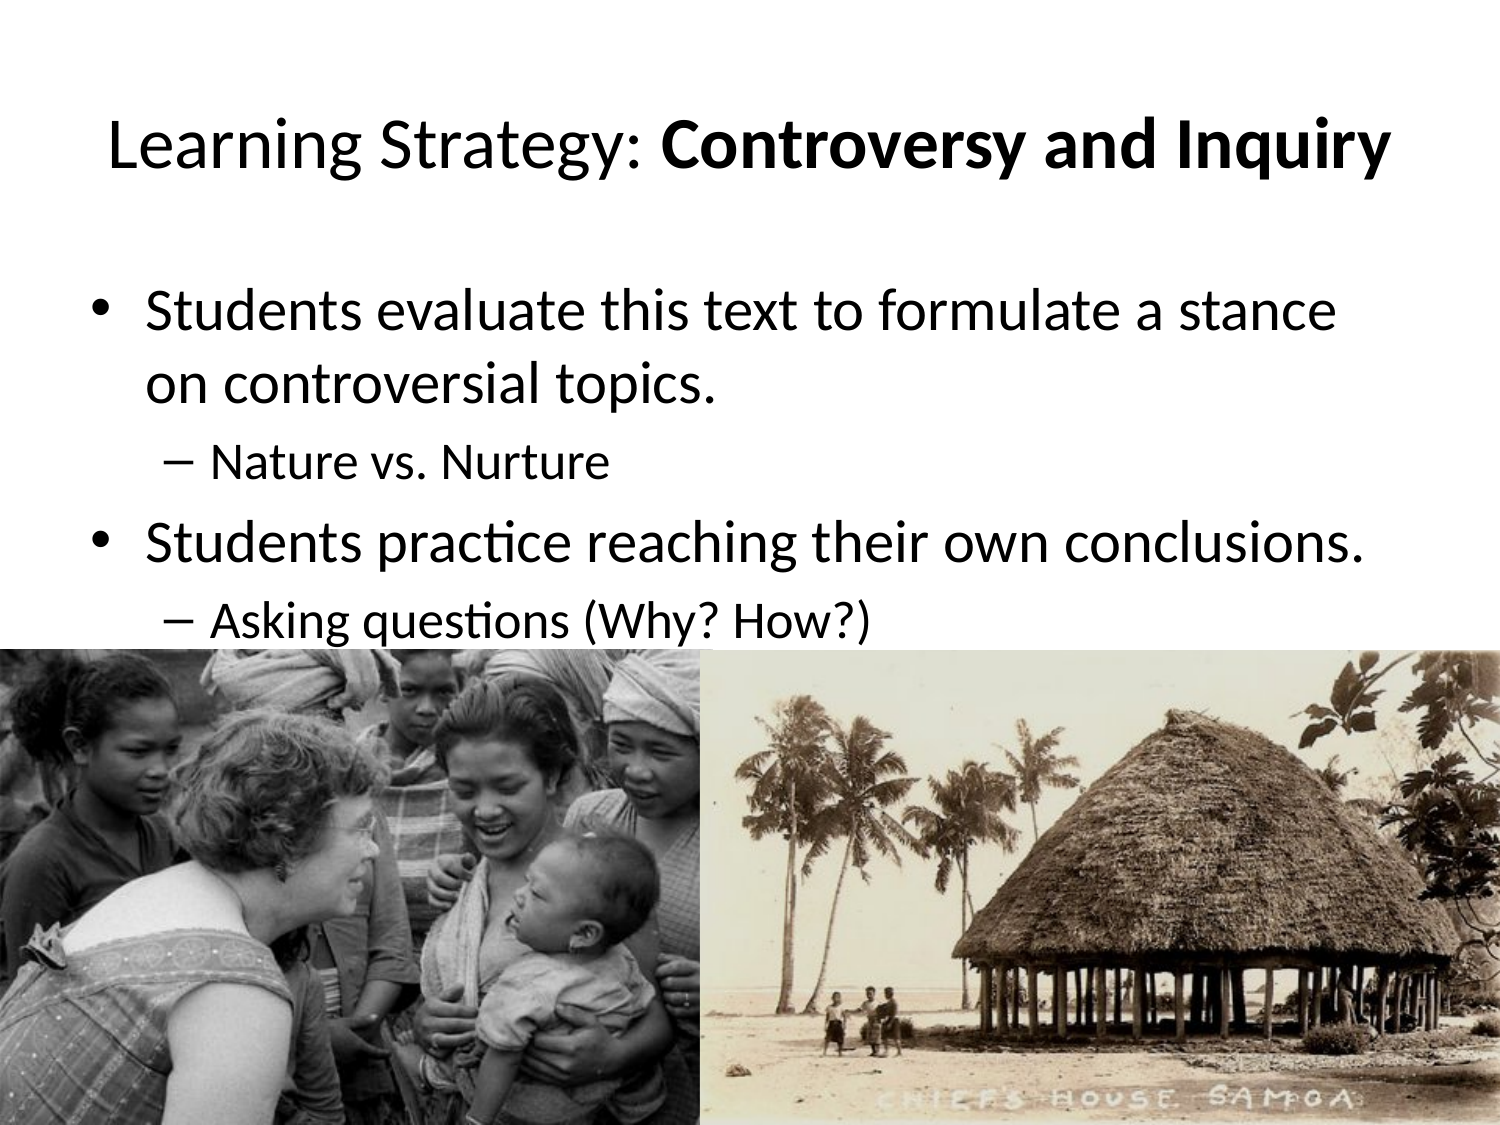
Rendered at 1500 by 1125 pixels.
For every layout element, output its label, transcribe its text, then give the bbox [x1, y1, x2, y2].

list Students evaluate this text to formulate a stance on controversial topics. Nature vs. Nurture Students practice reaching their own conclusions. Asking questions (Why? How?) [75, 262, 1425, 648]
picture [0, 649, 1500, 1125]
title Learning Strategy: Controversy and Inquiry [75, 45, 1425, 233]
